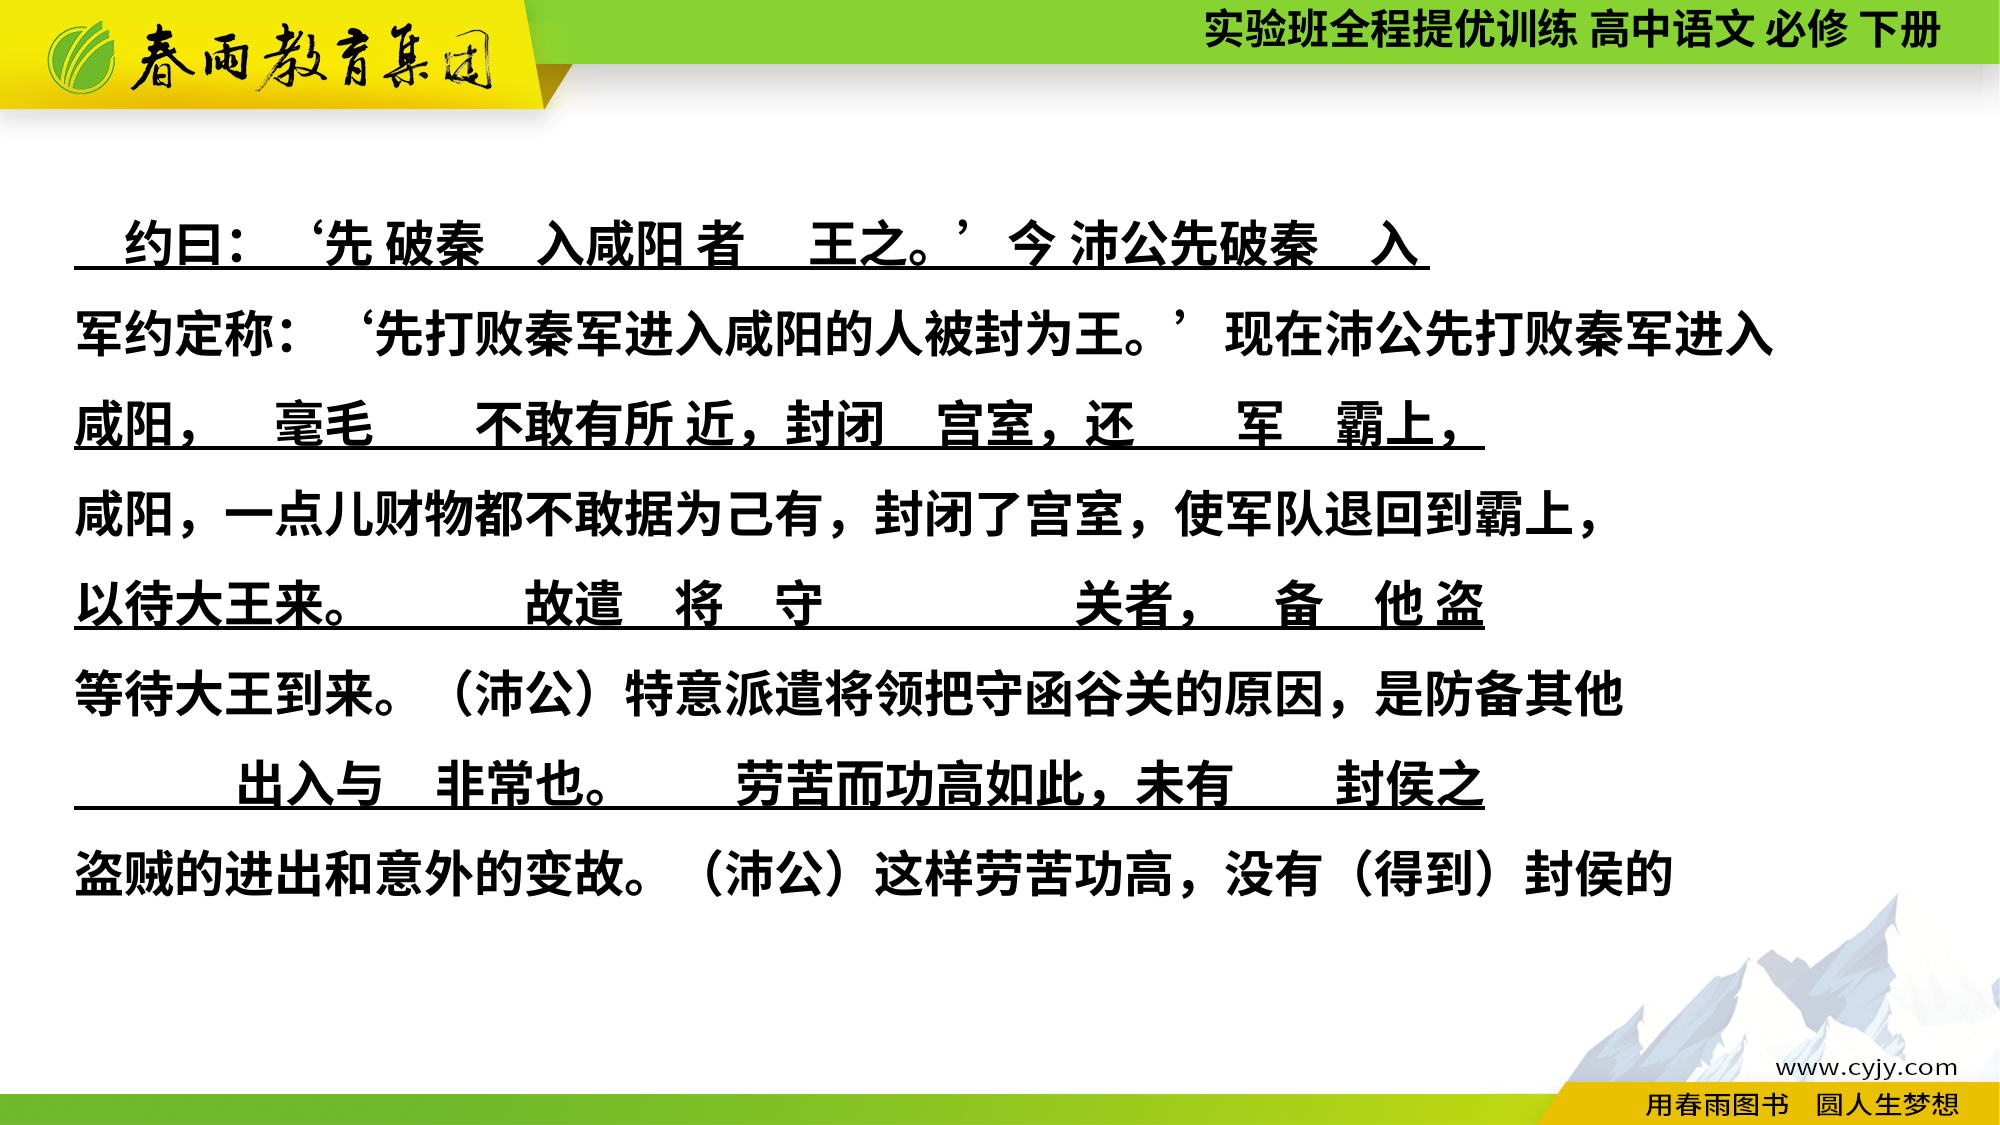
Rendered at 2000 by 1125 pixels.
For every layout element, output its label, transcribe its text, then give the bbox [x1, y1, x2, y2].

picture [0, 0, 2000, 1125]
list 约曰：‘先 破秦 入咸阳 者 王之。’今 沛公先破秦 入 军约定称：‘先打败秦军进入咸阳的人被封为王。’现在沛公先打败秦军进入 咸阳， 毫毛 不敢有所 近，封闭 宫室，还 军 霸上， 咸阳，一点儿财物都不敢据为己有，封闭了宫室，使军队退回到霸上， 以待大王来。 故遣 将 守 关者， 备 他 盗 等待大王到来。（沛公）特意派遣将领把守函谷关的原因，是防备其他 出入与 非常也。 劳苦而功高如此，未有 封侯之 盗贼的进出和意外的变故。（沛公）这样劳苦功高，没有（得到）封侯的 [59, 174, 1944, 917]
